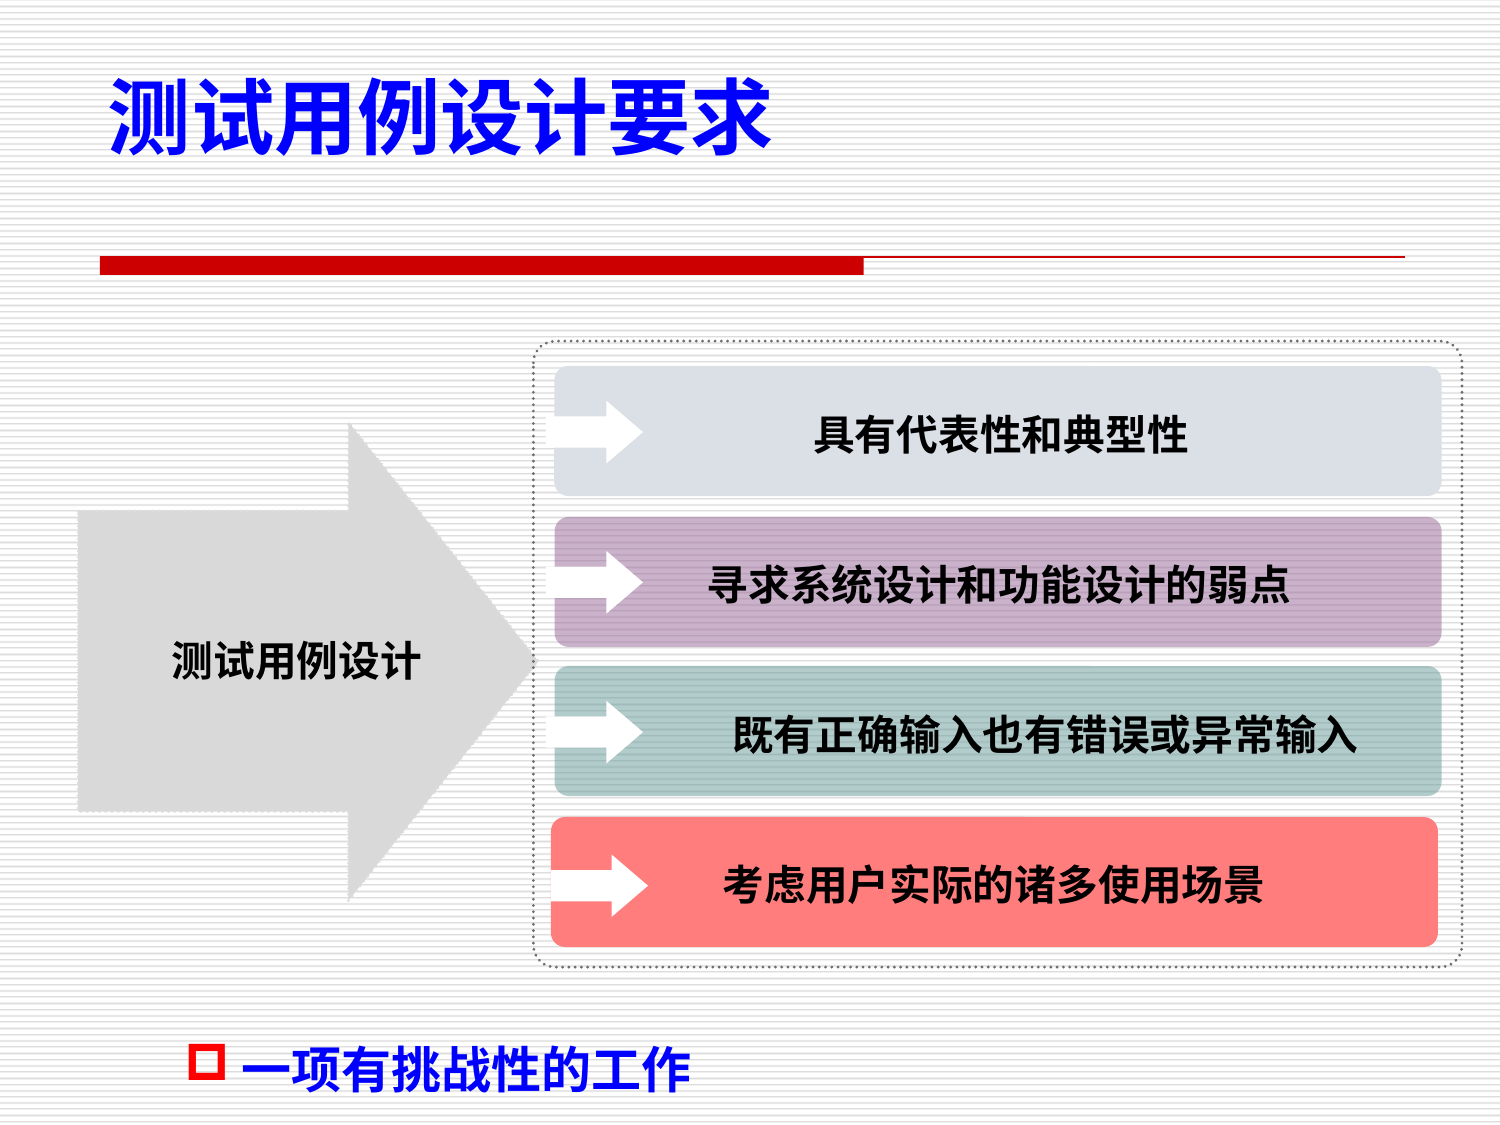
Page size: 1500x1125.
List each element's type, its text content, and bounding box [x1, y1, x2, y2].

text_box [77, 340, 1463, 968]
text_box 一项有挑战性的工作 [169, 1012, 736, 1106]
title 测试用例设计要求 [92, 63, 898, 173]
picture [0, 0, 1500, 1125]
